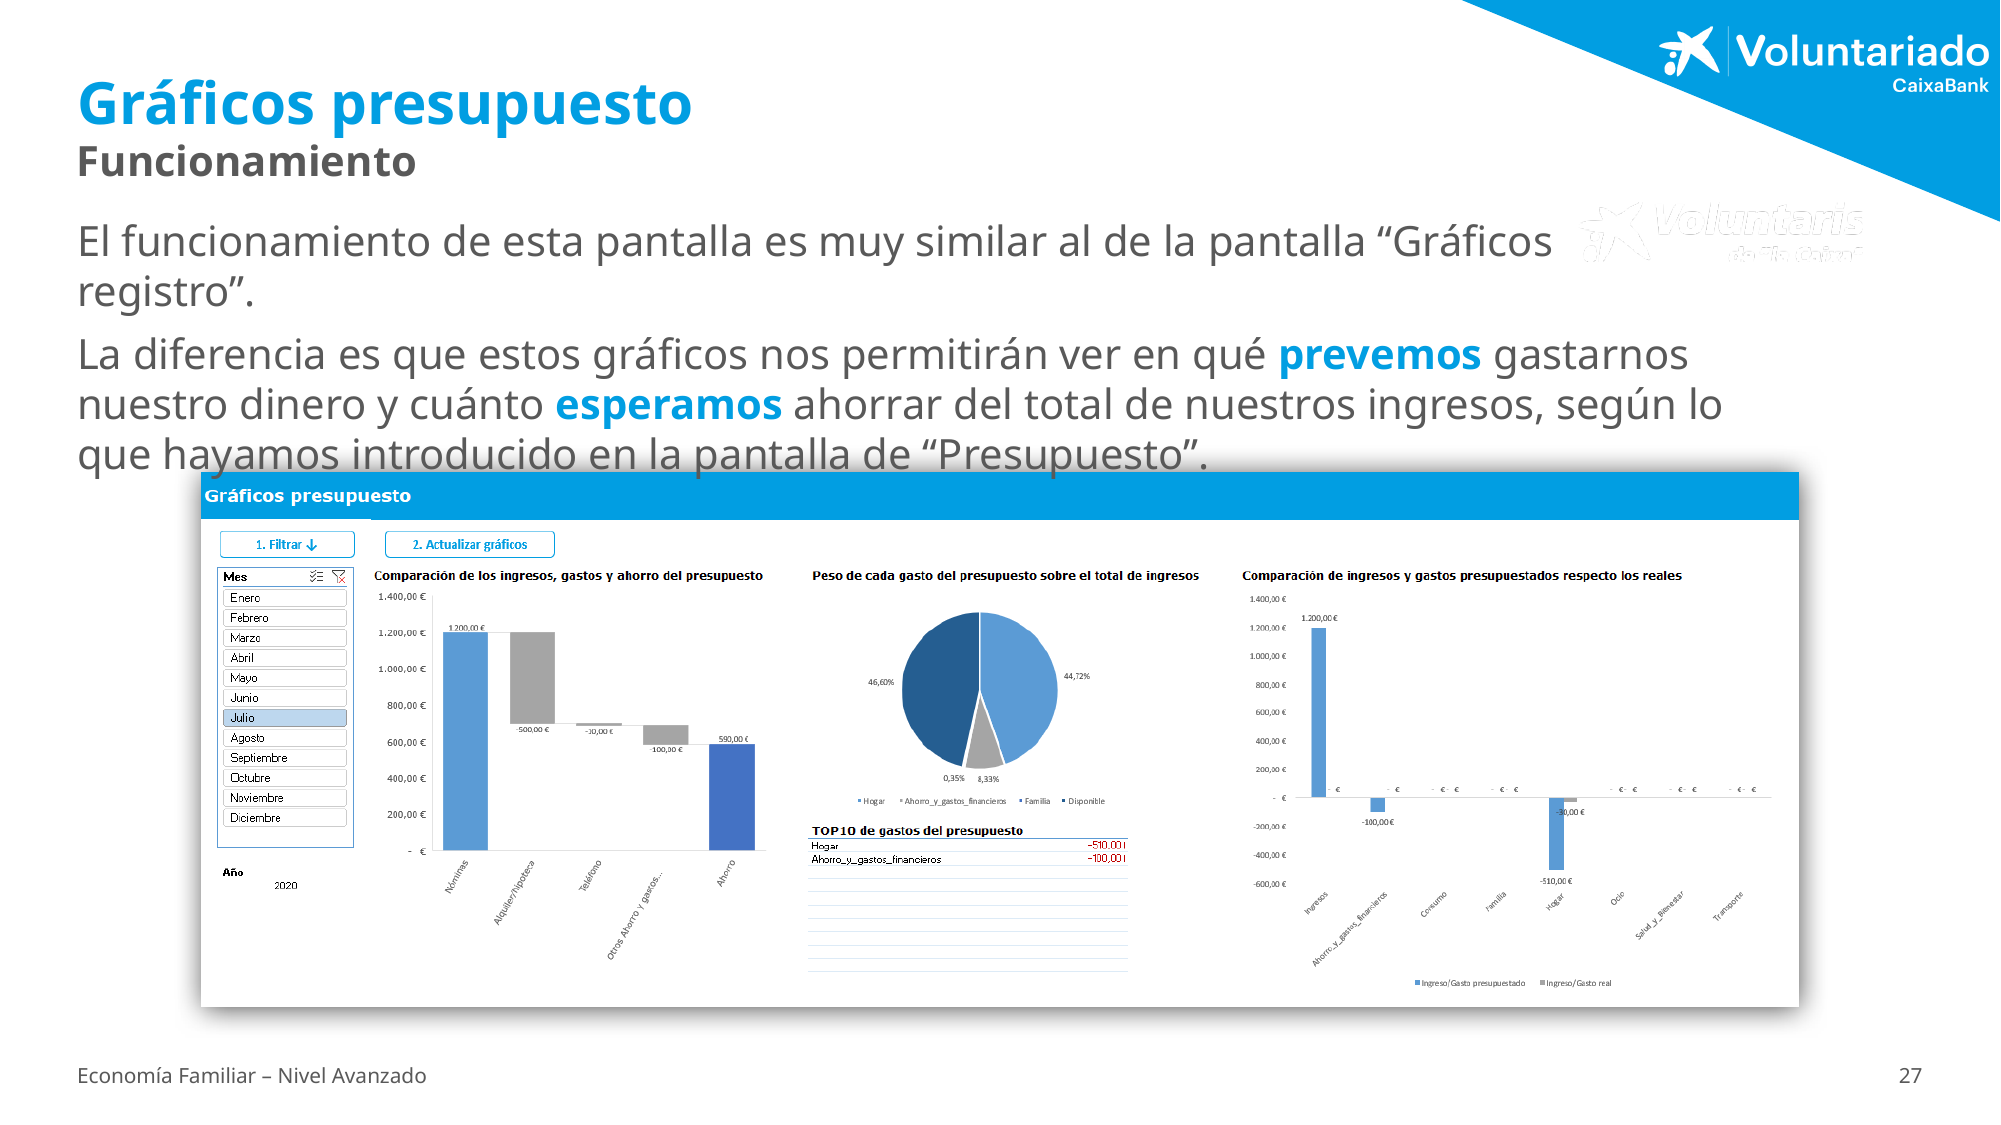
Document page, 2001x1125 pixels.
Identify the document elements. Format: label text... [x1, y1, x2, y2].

picture [1793, 35, 1797, 65]
picture [1967, 45, 1988, 65]
list Funcionamiento [76, 134, 1235, 200]
picture [1665, 62, 1675, 74]
picture [1892, 45, 1903, 65]
picture [313, 493, 321, 501]
picture [383, 494, 391, 500]
picture [372, 493, 380, 501]
picture [206, 492, 211, 501]
picture [1737, 36, 1764, 66]
picture [1829, 45, 1847, 65]
picture [1659, 83, 1681, 92]
picture [1852, 40, 1863, 65]
picture [1868, 45, 1885, 65]
picture [324, 494, 332, 500]
picture [1946, 79, 1952, 91]
picture [1918, 45, 1936, 65]
picture [1804, 45, 1822, 65]
list El funcionamiento de esta pantalla es muy similar al de la pantalla “Gráficos registro”. La diferencia es que estos gráficos nos permitirán ver en qué prevemos gastarnos nuestro dinero y cuánto esperamos ahorrar del total de nuestros ingresos, según lo que hayamos introducido en la pantalla de “Presupuesto”. [77, 214, 1734, 358]
picture [1766, 45, 1787, 65]
picture [1661, 27, 1718, 75]
picture [212, 472, 221, 478]
picture [1941, 35, 1962, 65]
picture [201, 520, 1799, 1007]
title Gráficos presupuesto [77, 66, 1235, 134]
picture [276, 494, 283, 500]
picture [1981, 78, 1985, 91]
